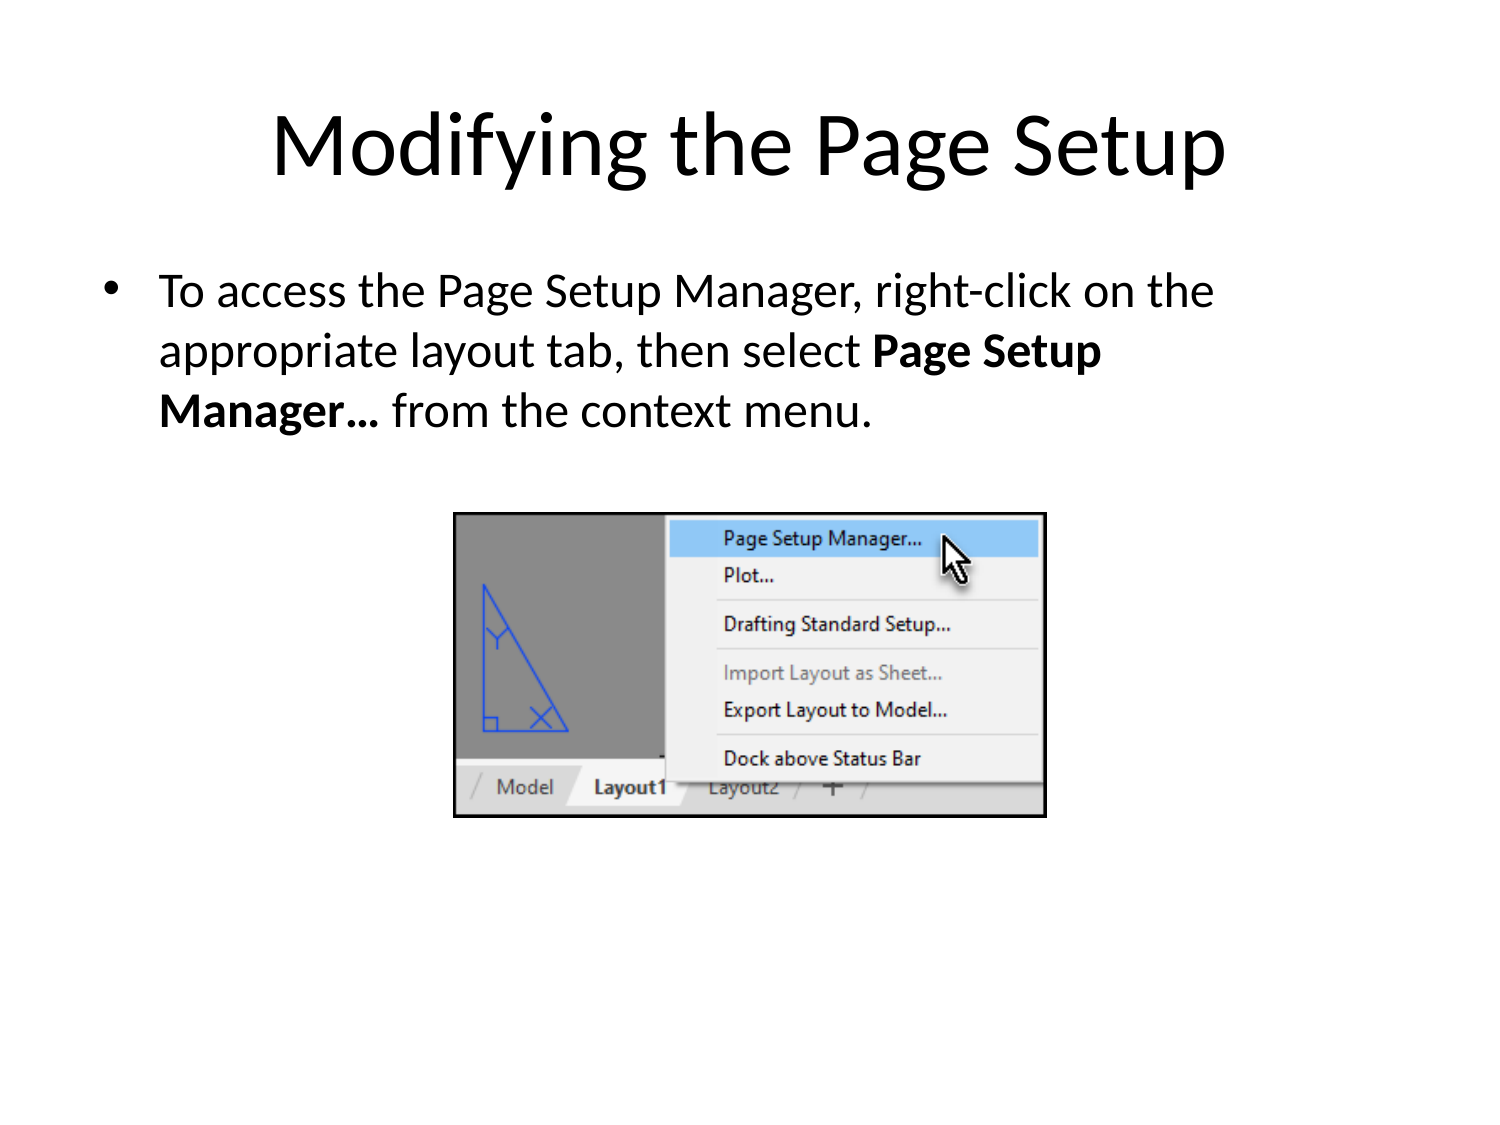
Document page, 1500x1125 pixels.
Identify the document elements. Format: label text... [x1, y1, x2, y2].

title Modifying the Page Setup [75, 45, 1425, 233]
list To access the Page Setup Manager, right-click on the appropriate layout tab, then select Page Setup Manager… from the context menu. [87, 249, 1313, 950]
picture [453, 512, 1047, 819]
